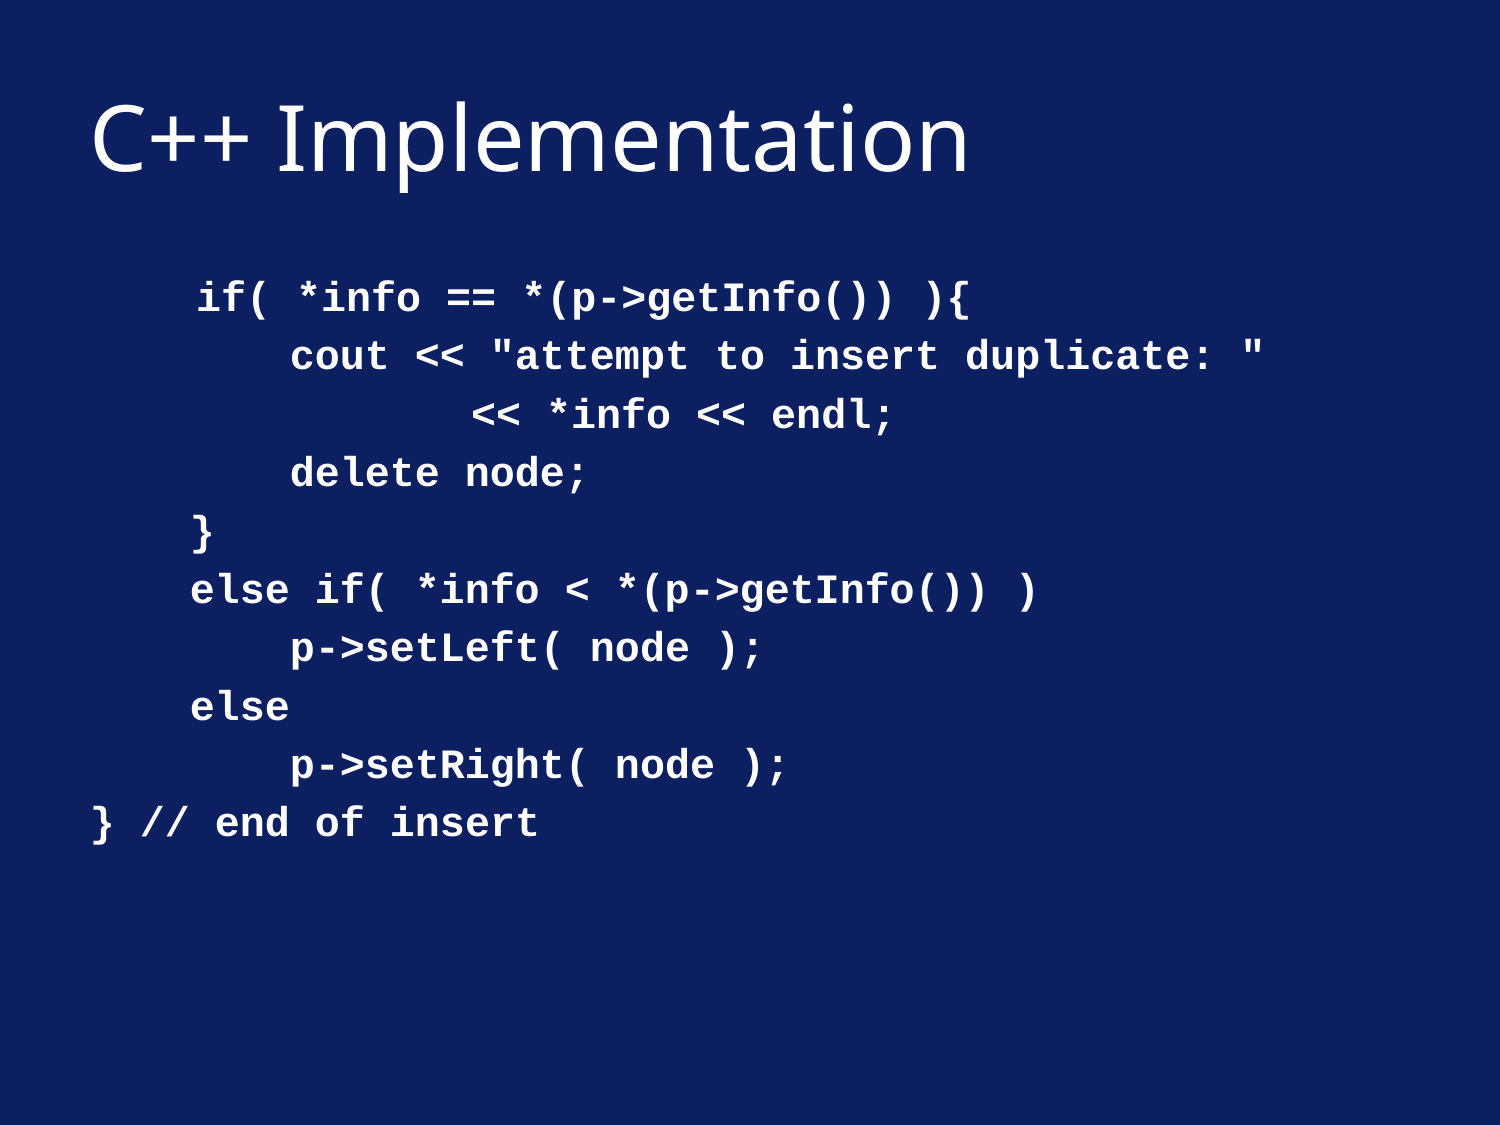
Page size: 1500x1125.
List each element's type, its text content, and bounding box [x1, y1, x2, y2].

title C++ Implementation [74, 59, 1425, 210]
list if( *info == *(p->getInfo()) ){ cout << "attempt to insert duplicate: " << *info << endl; delete node; } else if( *info < *(p->getInfo()) ) p->setLeft( node ); else p->setRight( node ); } // end of insert [74, 262, 1425, 1038]
